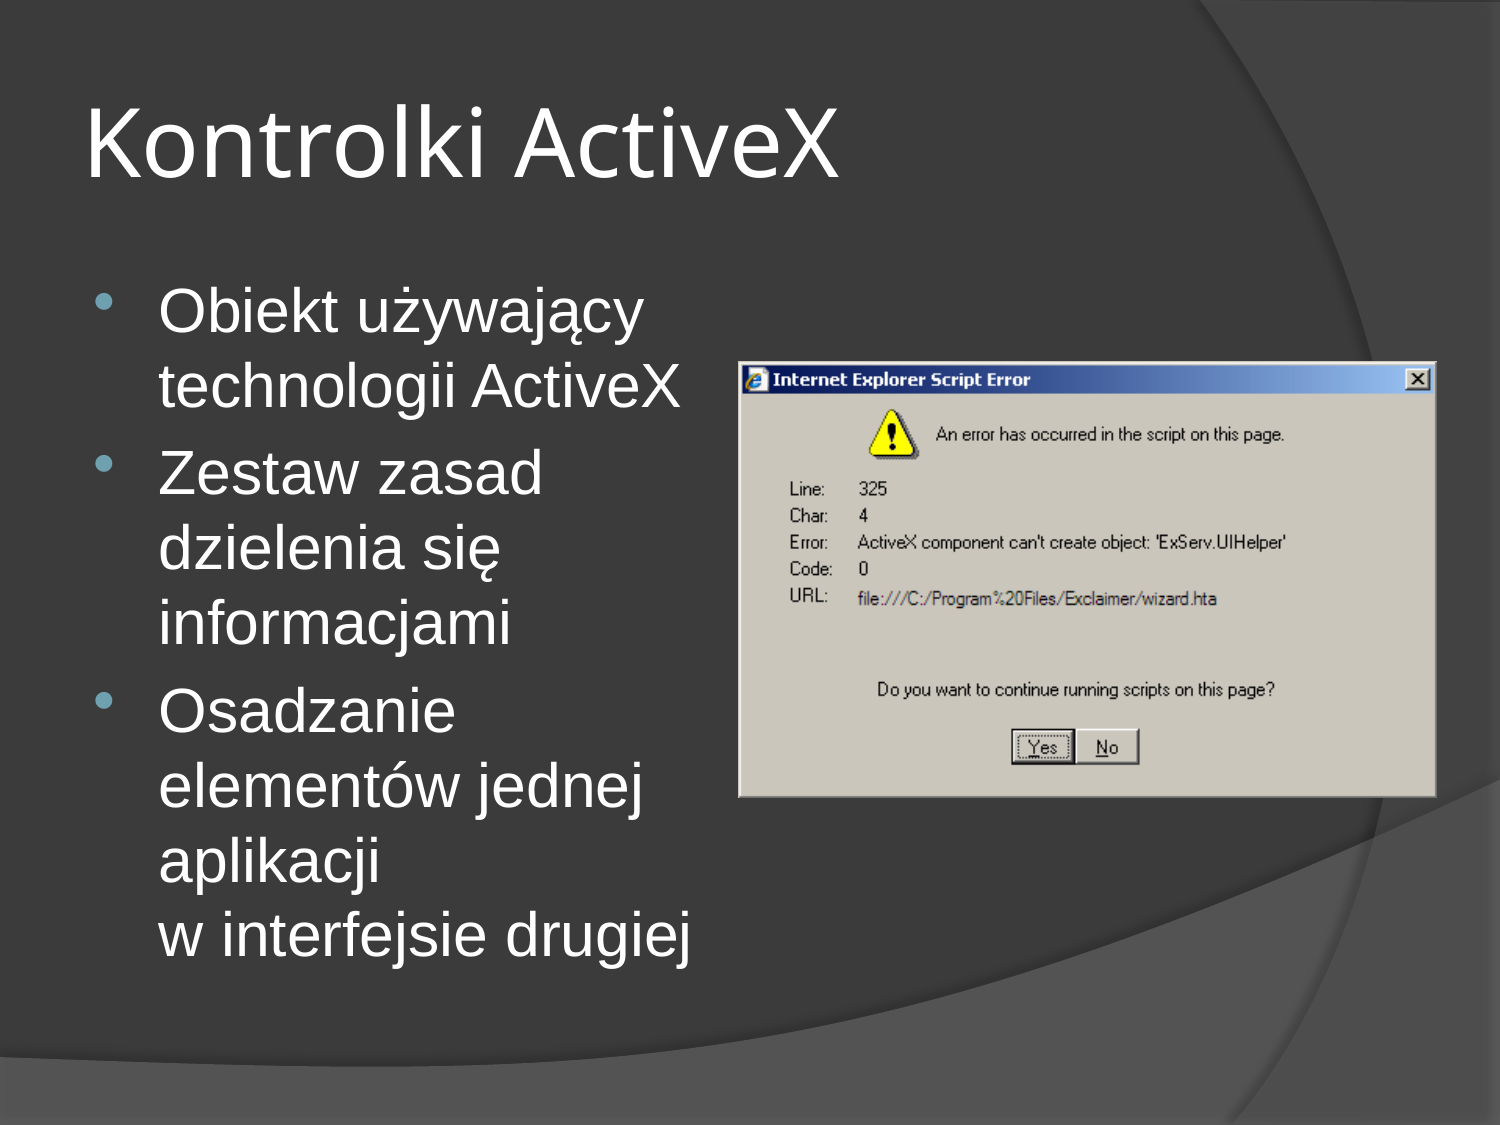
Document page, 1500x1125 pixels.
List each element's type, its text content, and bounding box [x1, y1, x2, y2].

list Obiekt używający technologii ActiveX Zestaw zasad dzielenia się informacjami Osadzanie elementów jednej aplikacji w interfejsie drugiej [75, 262, 715, 1005]
title Kontrolki ActiveX [75, 45, 1300, 233]
picture [737, 361, 1437, 798]
